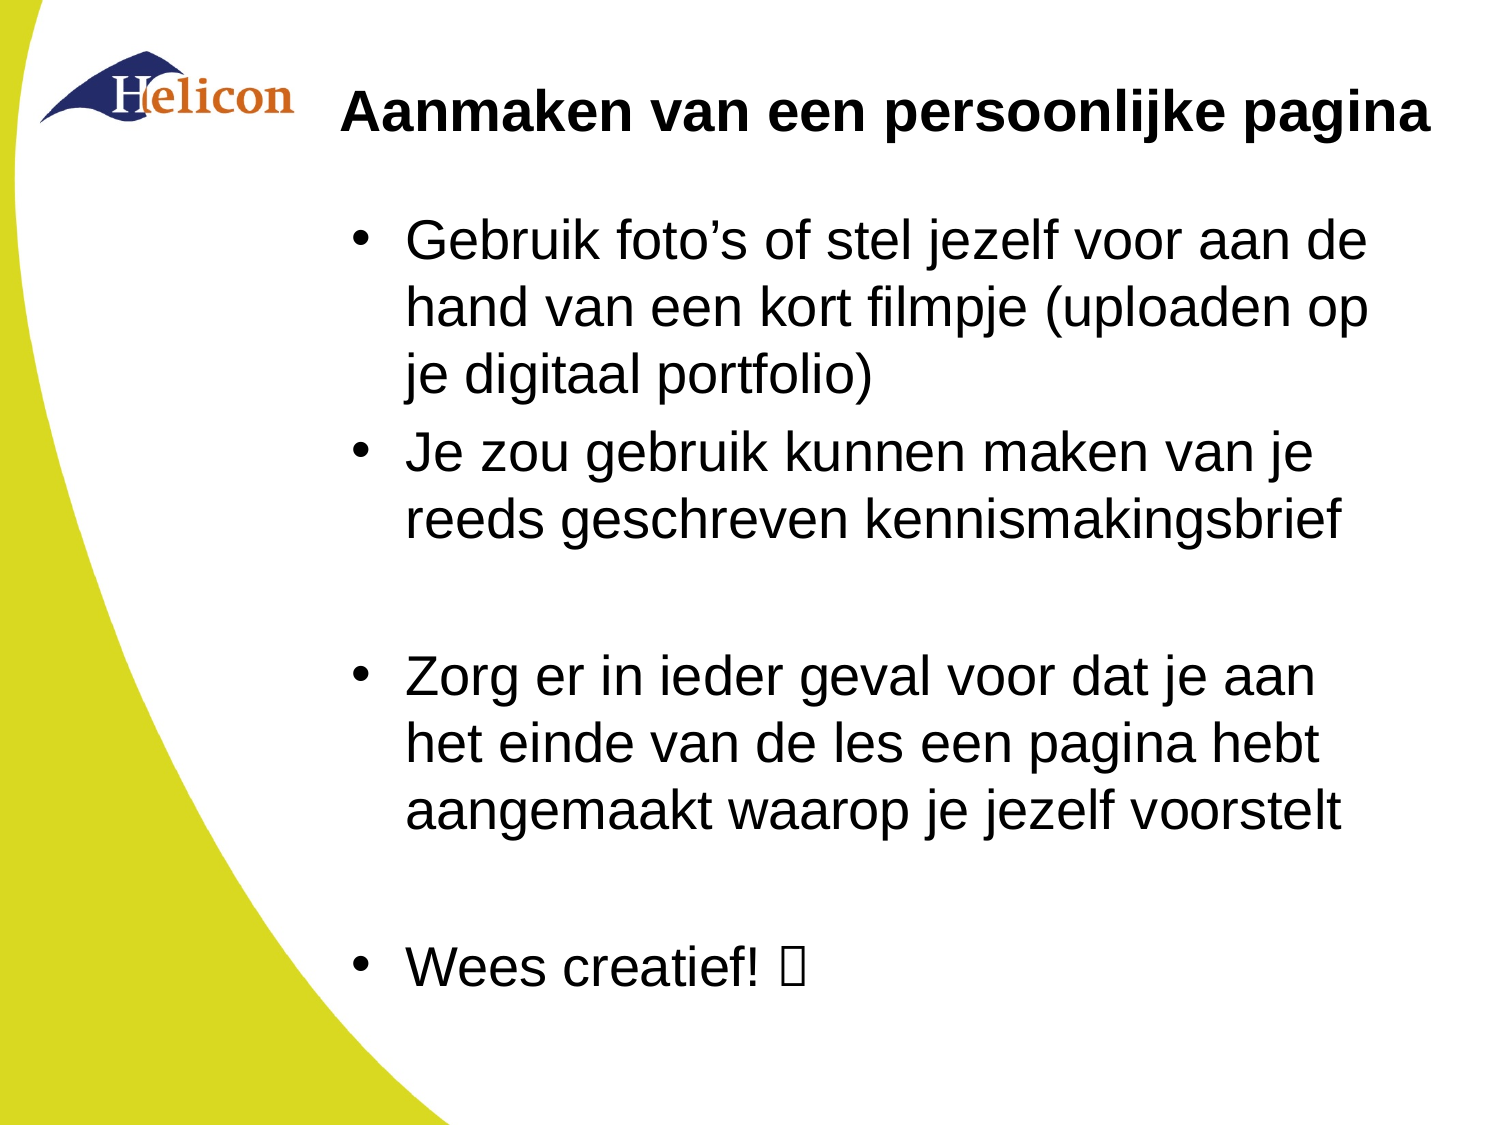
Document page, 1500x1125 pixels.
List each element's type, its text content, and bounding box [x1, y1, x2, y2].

title Aanmaken van een persoonlijke pagina [324, 54, 1459, 161]
picture [0, 0, 1500, 1125]
list Gebruik foto’s of stel jezelf voor aan de hand van een kort filmpje (uploaden op je digitaal portfolio) Je zou gebruik kunnen maken van je reeds geschreven kennismakingsbrief Zorg er in ieder geval voor dat je aan het einde van de les een pagina hebt aangemaakt waarop je jezelf voorstelt Wees creatief!  [336, 196, 1425, 1005]
